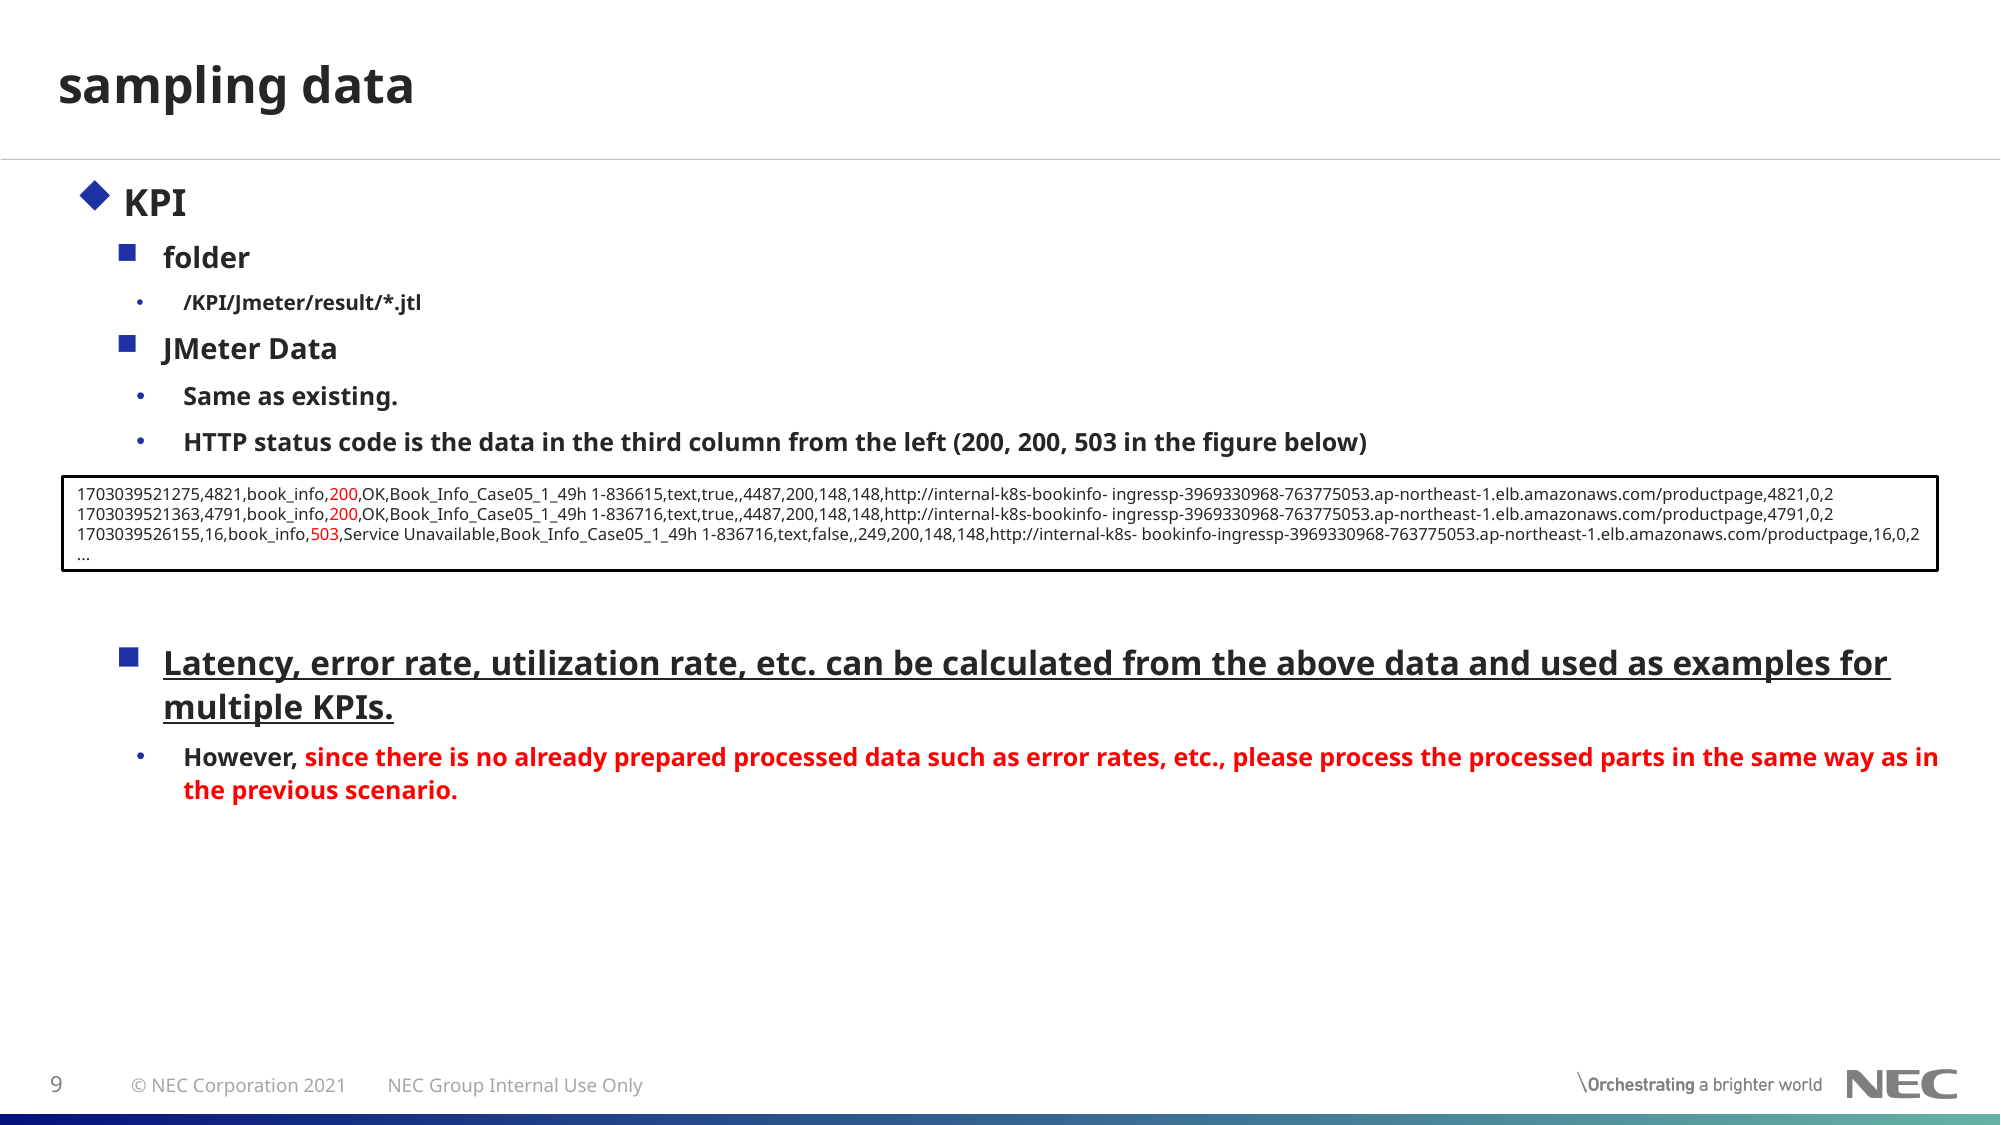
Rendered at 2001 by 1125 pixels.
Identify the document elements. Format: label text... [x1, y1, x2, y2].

text_box KPI folder /KPI/Jmeter/result/*.jtl JMeter Data Same as existing. HTTP status code is the data in the third column from the left (200, 200, 503 in the figure below) Latency, error rate, utilization rate, etc. can be calculated from the above data and used as examples for multiple KPIs. However, since there is no already prepared processed data such as error rates, etc., please process the processed parts in the same way as in the previous scenario. [43, 166, 1957, 1012]
picture [0, 0, 2001, 1125]
title sampling data [43, 33, 1957, 135]
text_box 1703039521275,4821,book_info,200,OK,Book_Info_Case05_1_49h 1-836615,text,true,,4487,200,148,148,http://internal-k8s-bookinfo- ingressp-3969330968-763775053.ap-northeast-1.elb.amazonaws.com/productpage,4821,0,2 1703039521363,4791,book_info,200,OK,Book_Info_Case05_1_49h 1-836716,text,true,,4487,200,148,148,http://internal-k8s-bookinfo- ingressp-3969330968-763775053.ap-northeast-1.elb.amazonaws.com/productpage,4791,0,2 1703039526155,16,book_info,503,Service Unavailable,Book_Info_Case05_1_49h 1-836716,text,false,,249,200,148,148,http://internal-k8s- bookinfo-ingressp-3969330968-763775053.ap-northeast-1.elb.amazonaws.com/productpage,16,0,2 ... [61, 475, 1939, 572]
